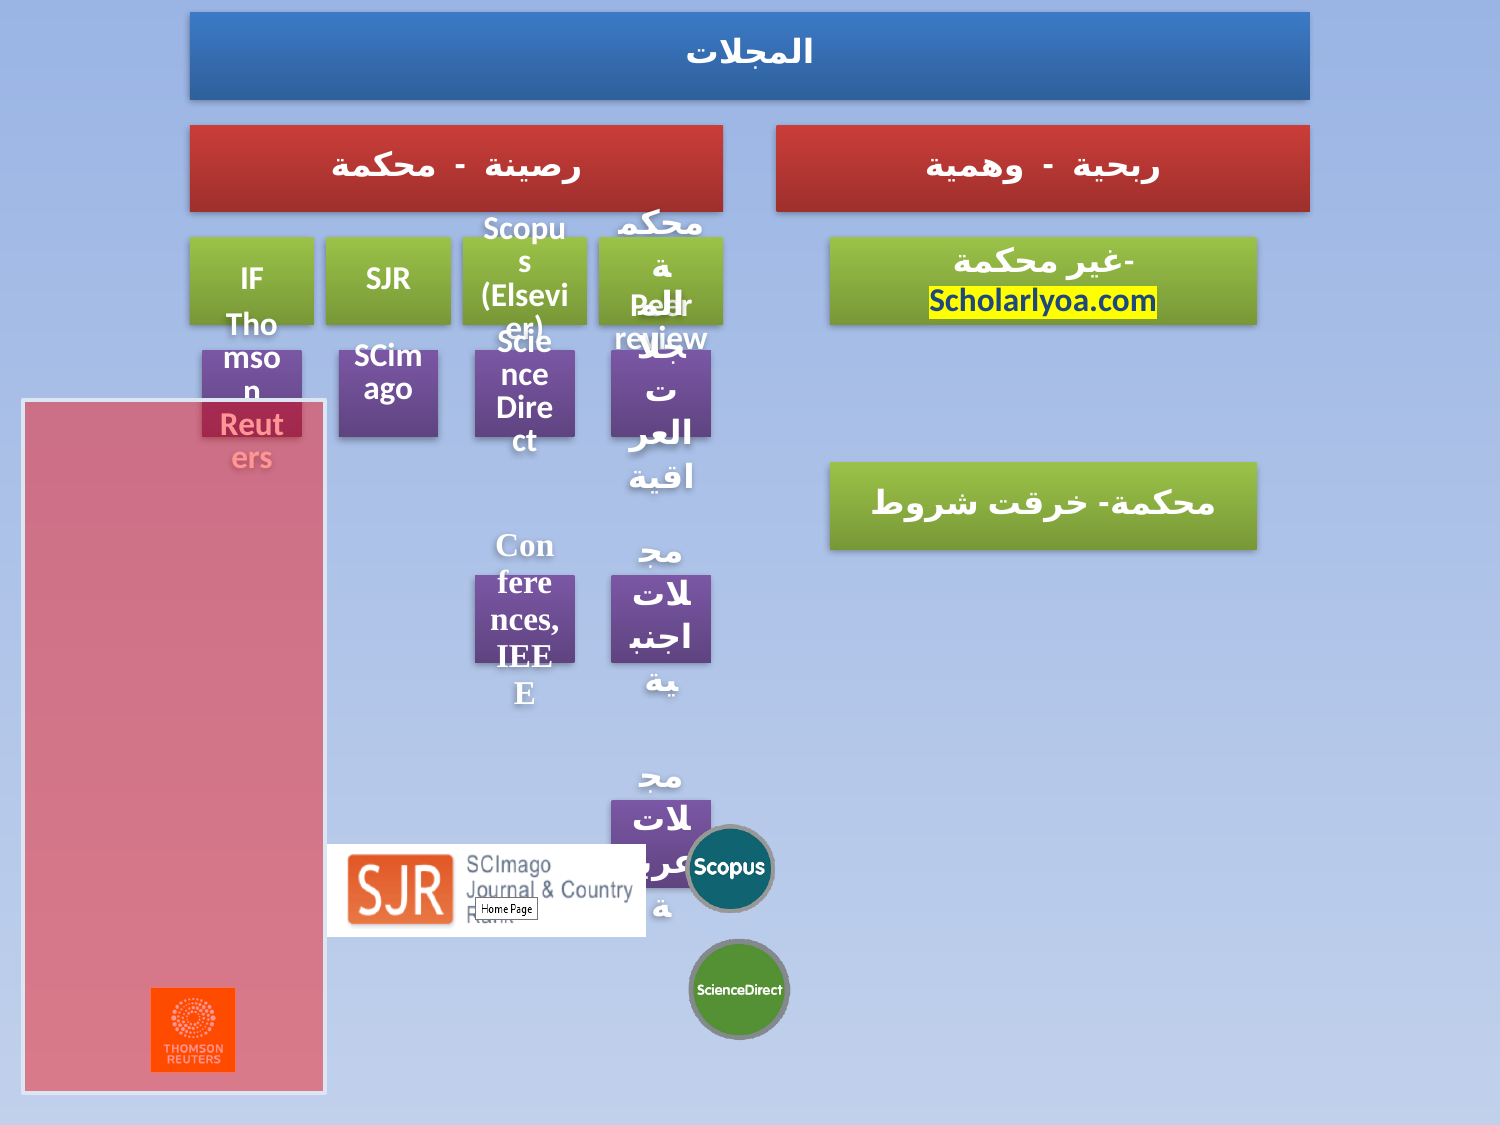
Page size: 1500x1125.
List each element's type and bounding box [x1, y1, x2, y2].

picture [149, 987, 236, 1074]
text_box [21, 398, 44, 1095]
picture [324, 843, 646, 937]
picture [687, 937, 791, 1041]
picture [684, 824, 776, 914]
text_box [49, 12, 1451, 1113]
